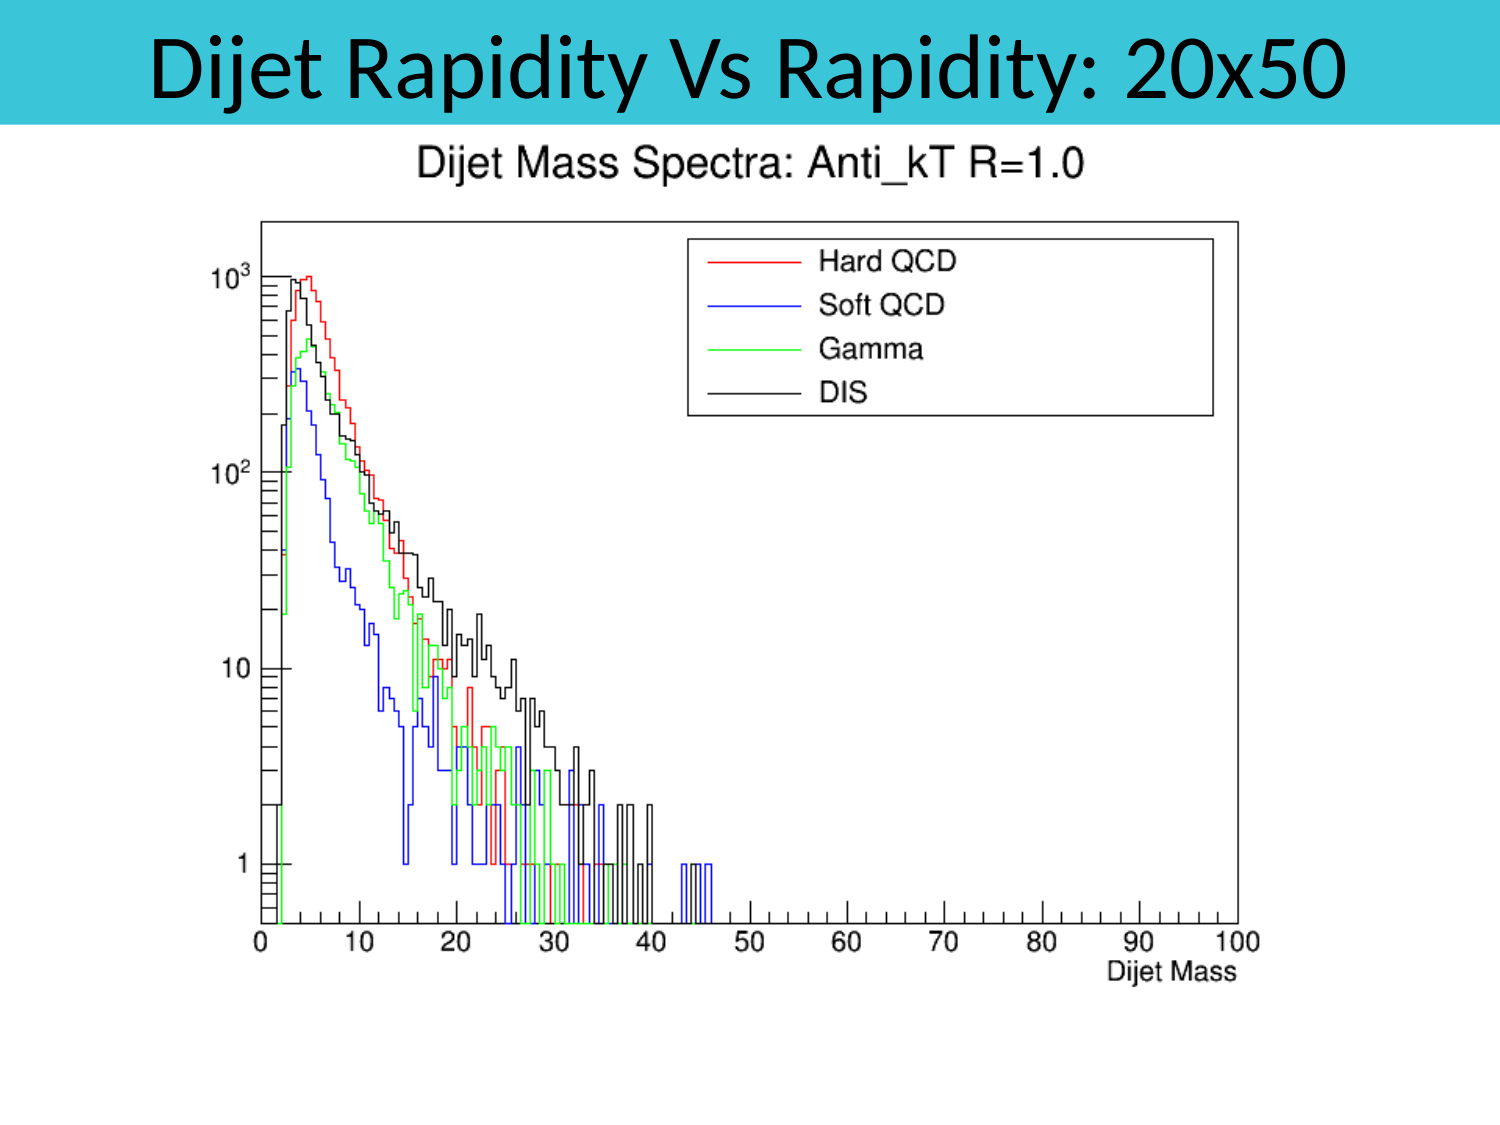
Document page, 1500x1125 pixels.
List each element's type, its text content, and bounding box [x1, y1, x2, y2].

text_box Dijet Rapidity Vs Rapidity: 20x50 [0, 0, 1500, 125]
picture [128, 126, 1372, 1020]
